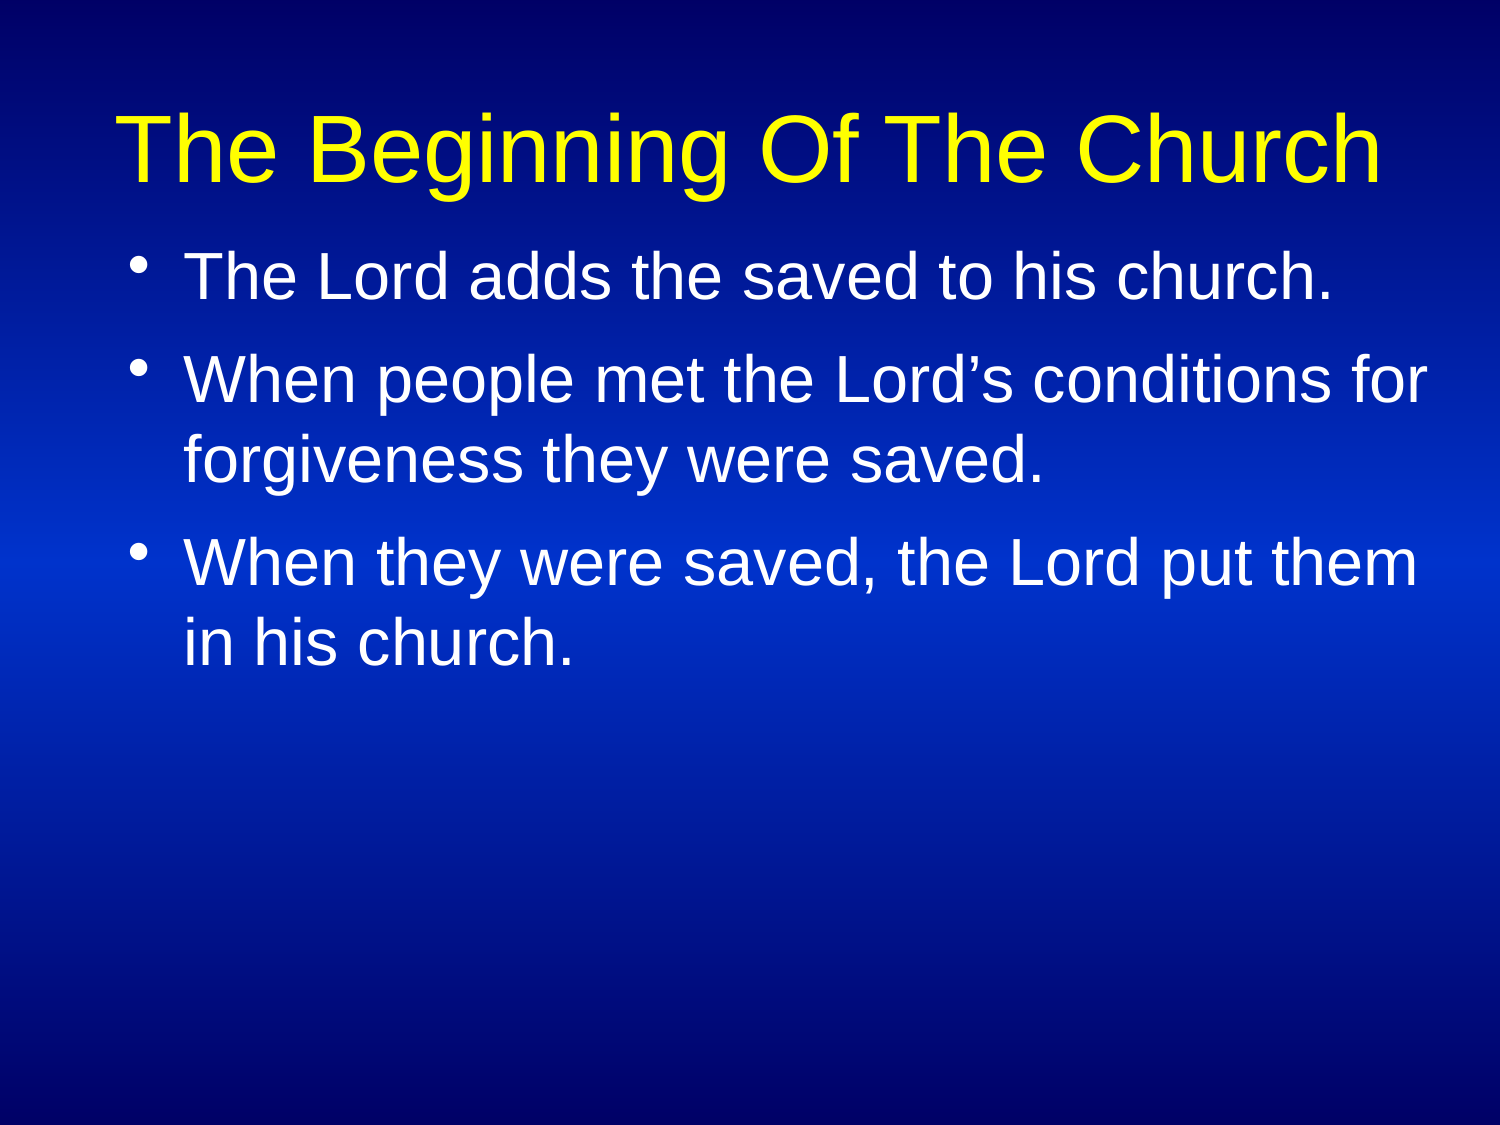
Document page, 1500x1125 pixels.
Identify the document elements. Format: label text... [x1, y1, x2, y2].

title The Beginning Of The Church [37, 50, 1463, 238]
list The Lord adds the saved to his church. When people met the Lord’s conditions for forgiveness they were saved. When they were saved, the Lord put them in his church. [112, 224, 1463, 1125]
